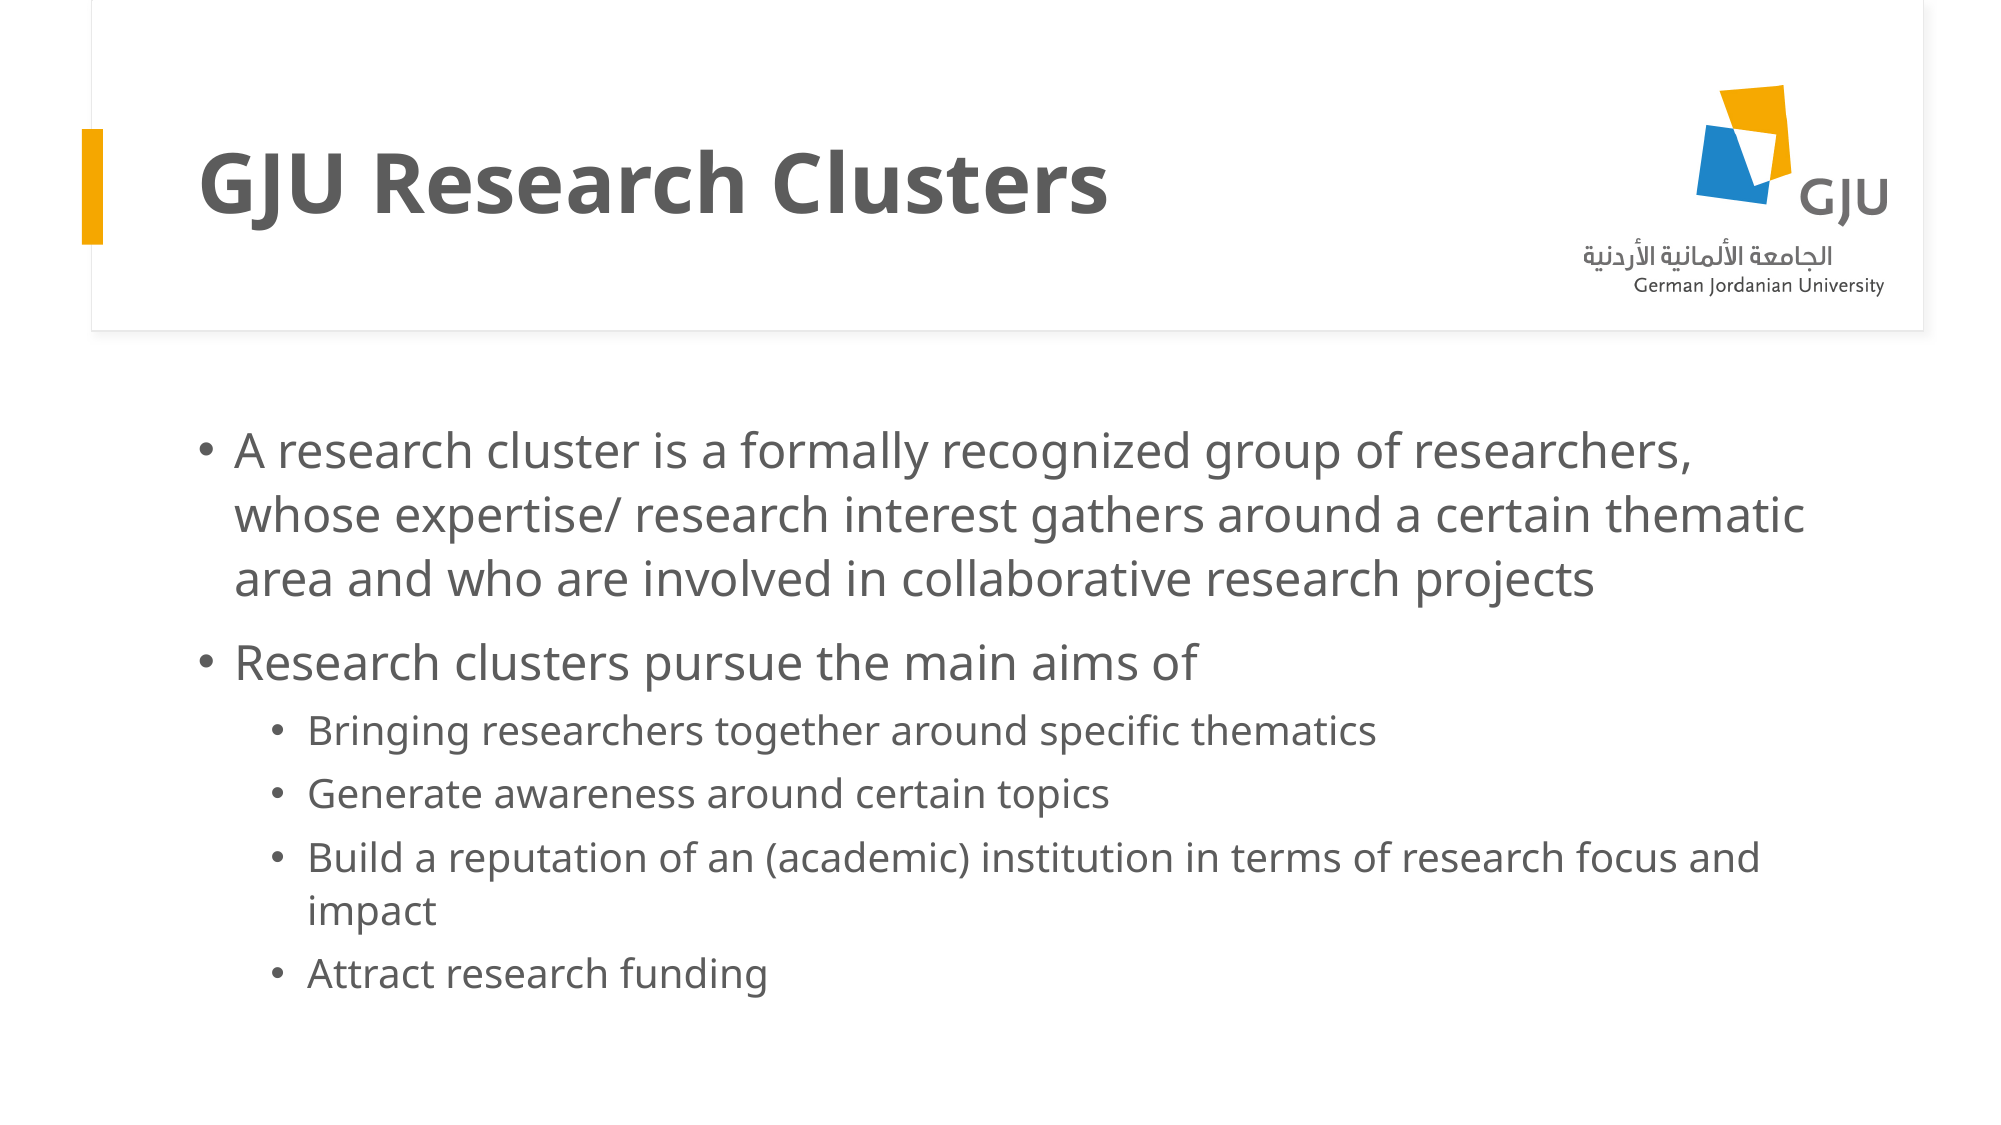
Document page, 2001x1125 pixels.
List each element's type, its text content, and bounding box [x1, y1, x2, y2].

title GJU Research Clusters [183, 90, 1851, 284]
list A research cluster is a formally recognized group of researchers, whose expertise/ research interest gathers around a certain thematic area and who are involved in collaborative research projects Research clusters pursue the main aims of Bringing researchers together around specific thematics Generate awareness around certain topics Build a reputation of an (academic) institution in terms of research focus and impact Attract research funding [183, 406, 1851, 1013]
picture [1584, 85, 1887, 297]
